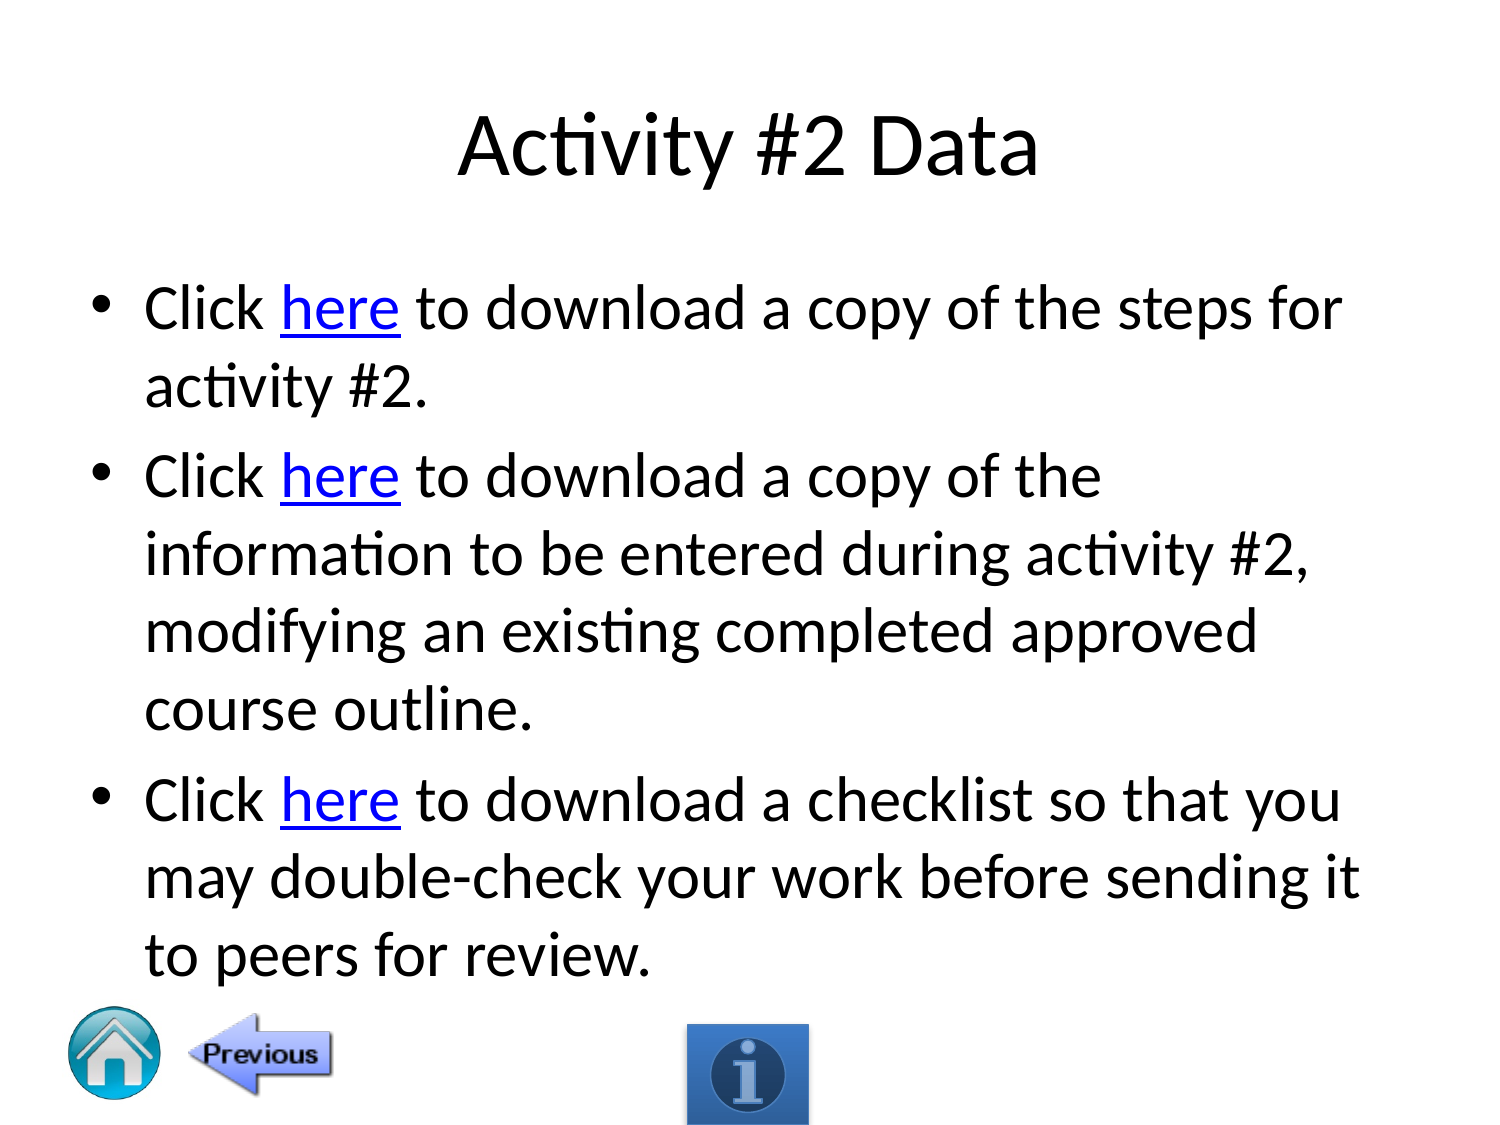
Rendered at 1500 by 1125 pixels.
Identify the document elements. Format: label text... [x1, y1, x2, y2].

picture [62, 999, 166, 1104]
text_box [687, 1024, 809, 1125]
title Activity #2 Data [75, 45, 1425, 233]
list Click here to download a copy of the steps for activity #2. Click here to download a copy of the information to be entered during activity #2, modifying an existing completed approved course outline. Click here to download a checklist so that you may double-check your work before sending it to peers for review. [75, 257, 1425, 1000]
picture [187, 1012, 338, 1102]
